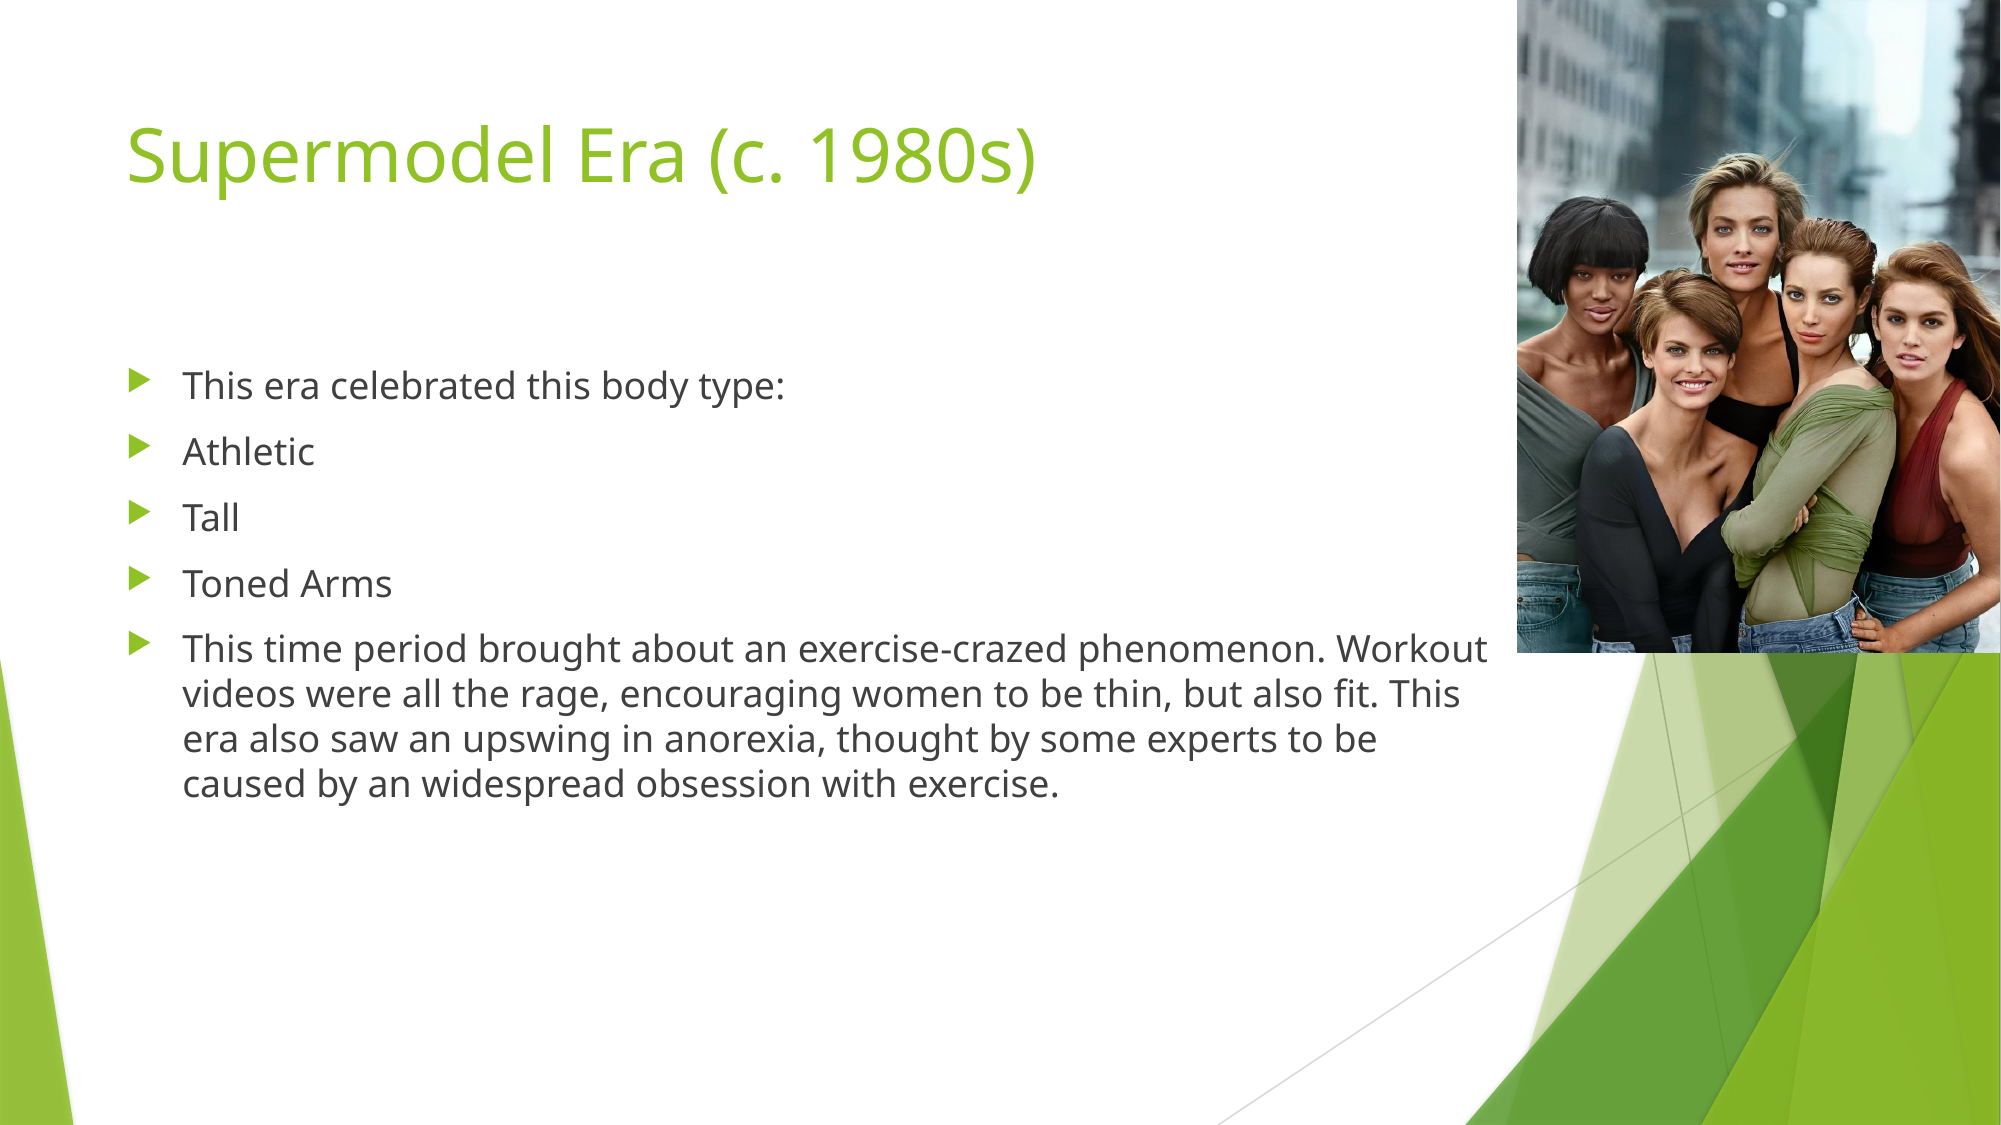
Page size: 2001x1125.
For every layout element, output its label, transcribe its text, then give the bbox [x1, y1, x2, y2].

list This era celebrated this body type: Athletic Tall Toned Arms This time period brought about an exercise-crazed phenomenon. Workout videos were all the rage, encouraging women to be thin, but also fit. This era also saw an upswing in anorexia, thought by some experts to be caused by an widespread obsession with exercise. [111, 354, 1522, 992]
picture [1516, 0, 2000, 654]
title Supermodel Era (c. 1980s) [111, 99, 1512, 317]
